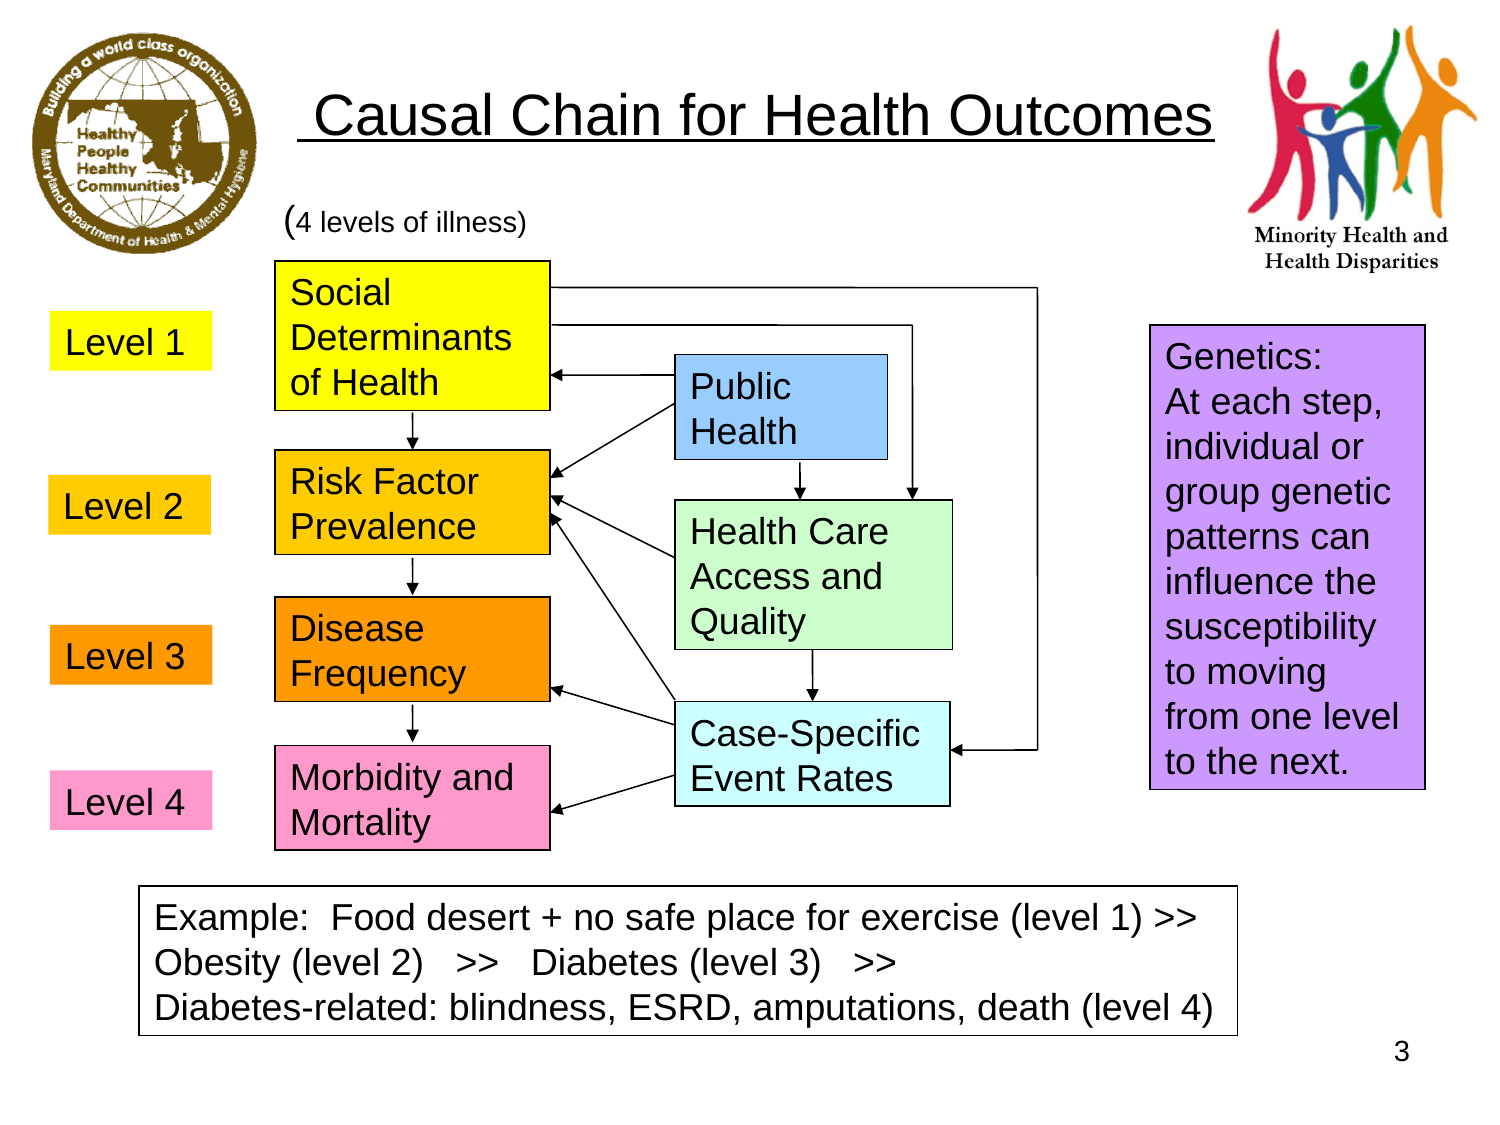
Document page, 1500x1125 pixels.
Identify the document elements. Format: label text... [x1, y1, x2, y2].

picture [1237, 24, 1483, 275]
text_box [48, 187, 1426, 1038]
slide_number 3 [1074, 1045, 1425, 1103]
picture [24, 24, 263, 259]
title Causal Chain for Health Outcomes [37, 62, 1475, 163]
